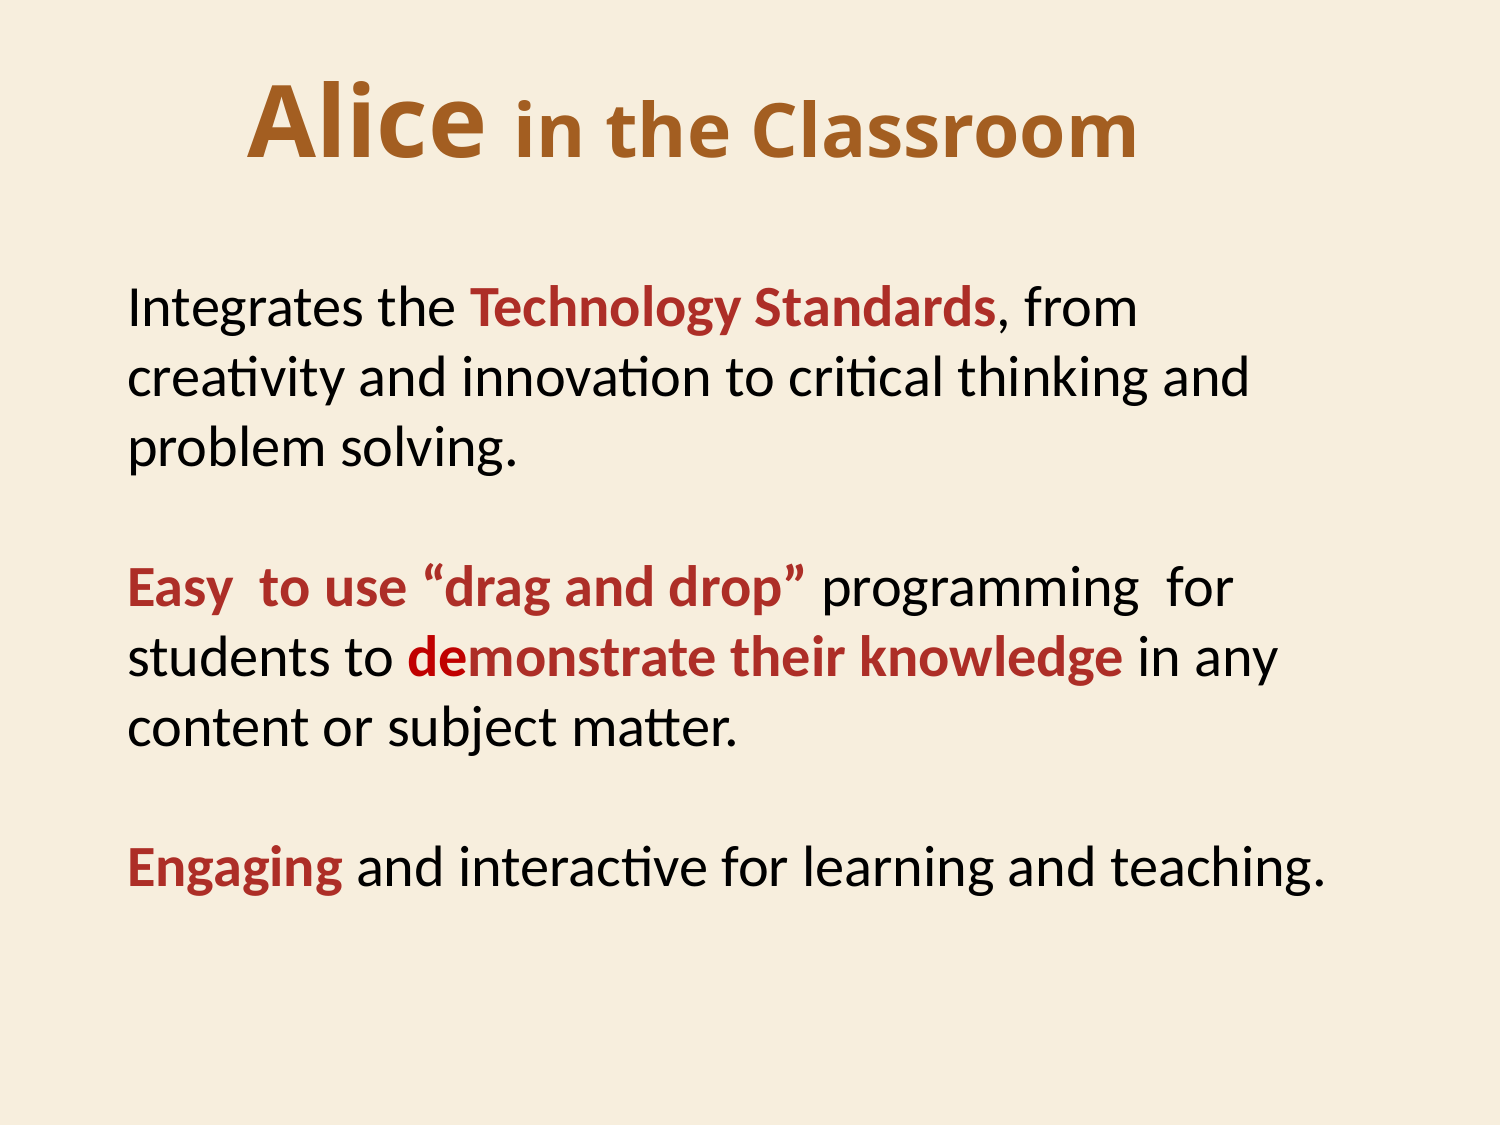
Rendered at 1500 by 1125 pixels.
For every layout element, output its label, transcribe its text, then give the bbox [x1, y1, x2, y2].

text_box Alice in the Classroom [232, 50, 1156, 185]
text_box Integrates the Technology Standards, from creativity and innovation to critical thinking and problem solving. Easy to use “drag and drop” programming for students to demonstrate their knowledge in any content or subject matter. Engaging and interactive for learning and teaching. [112, 261, 1363, 906]
